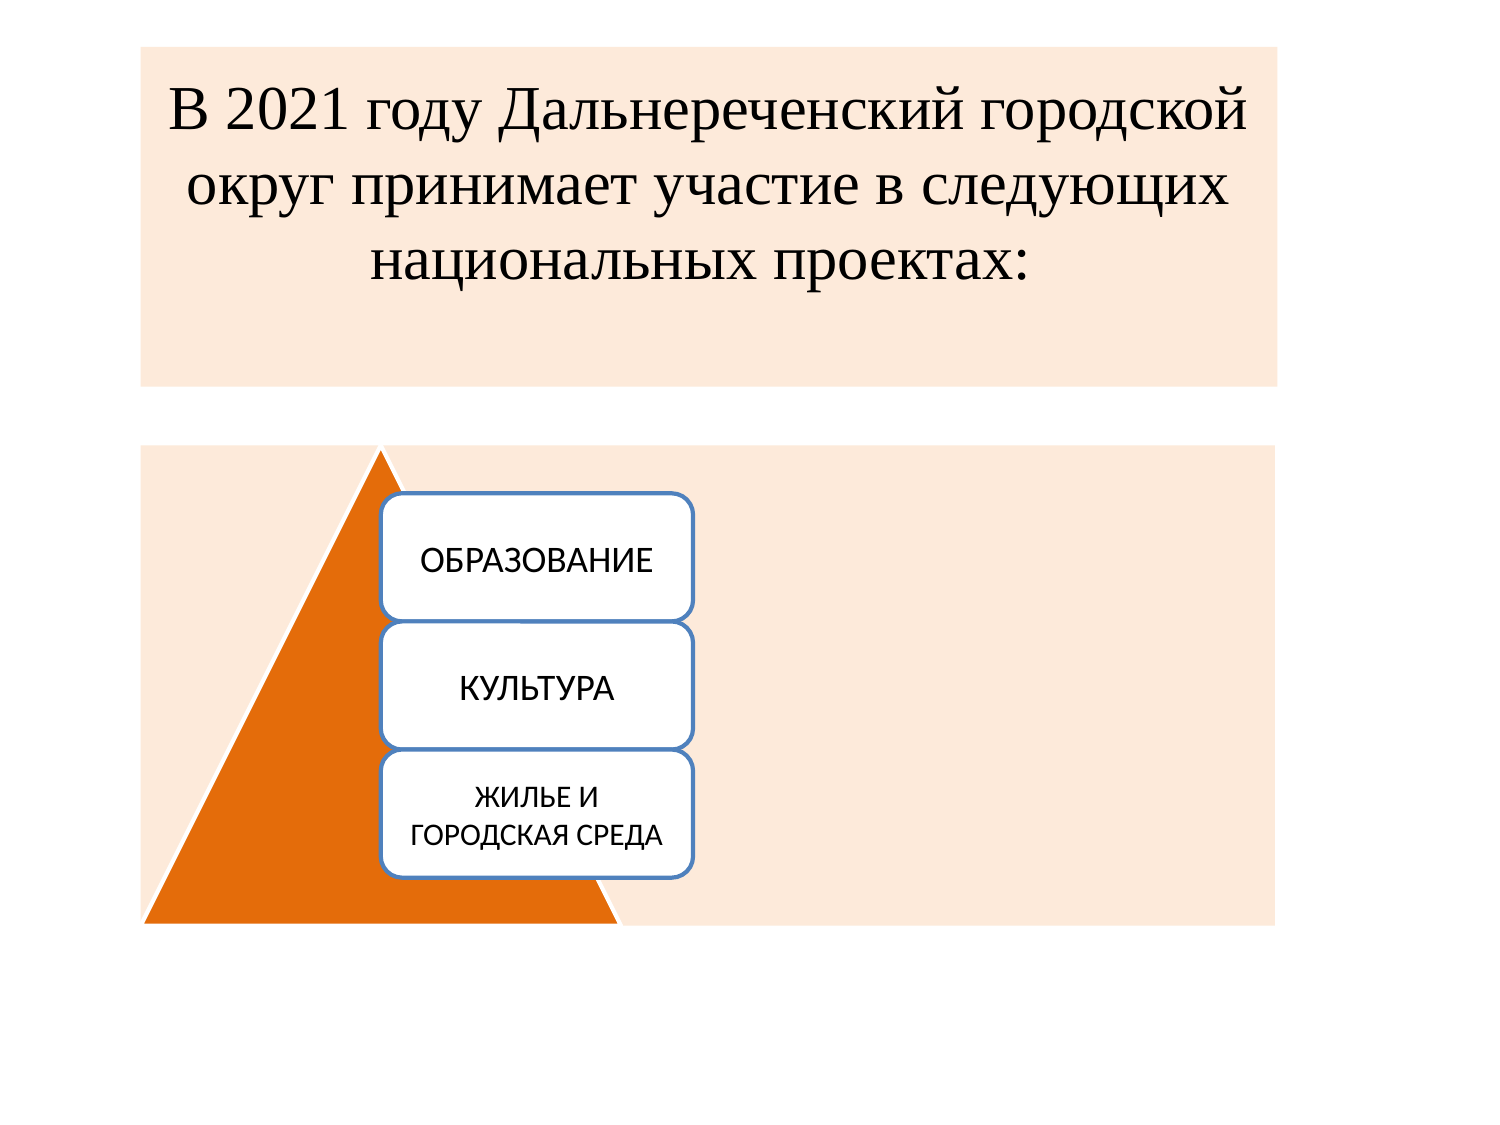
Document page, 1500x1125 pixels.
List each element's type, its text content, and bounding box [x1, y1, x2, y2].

title В 2021 году Дальнереченский городской округ принимает участие в следующих национальных проектах: [140, 46, 1278, 387]
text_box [140, 445, 1276, 926]
